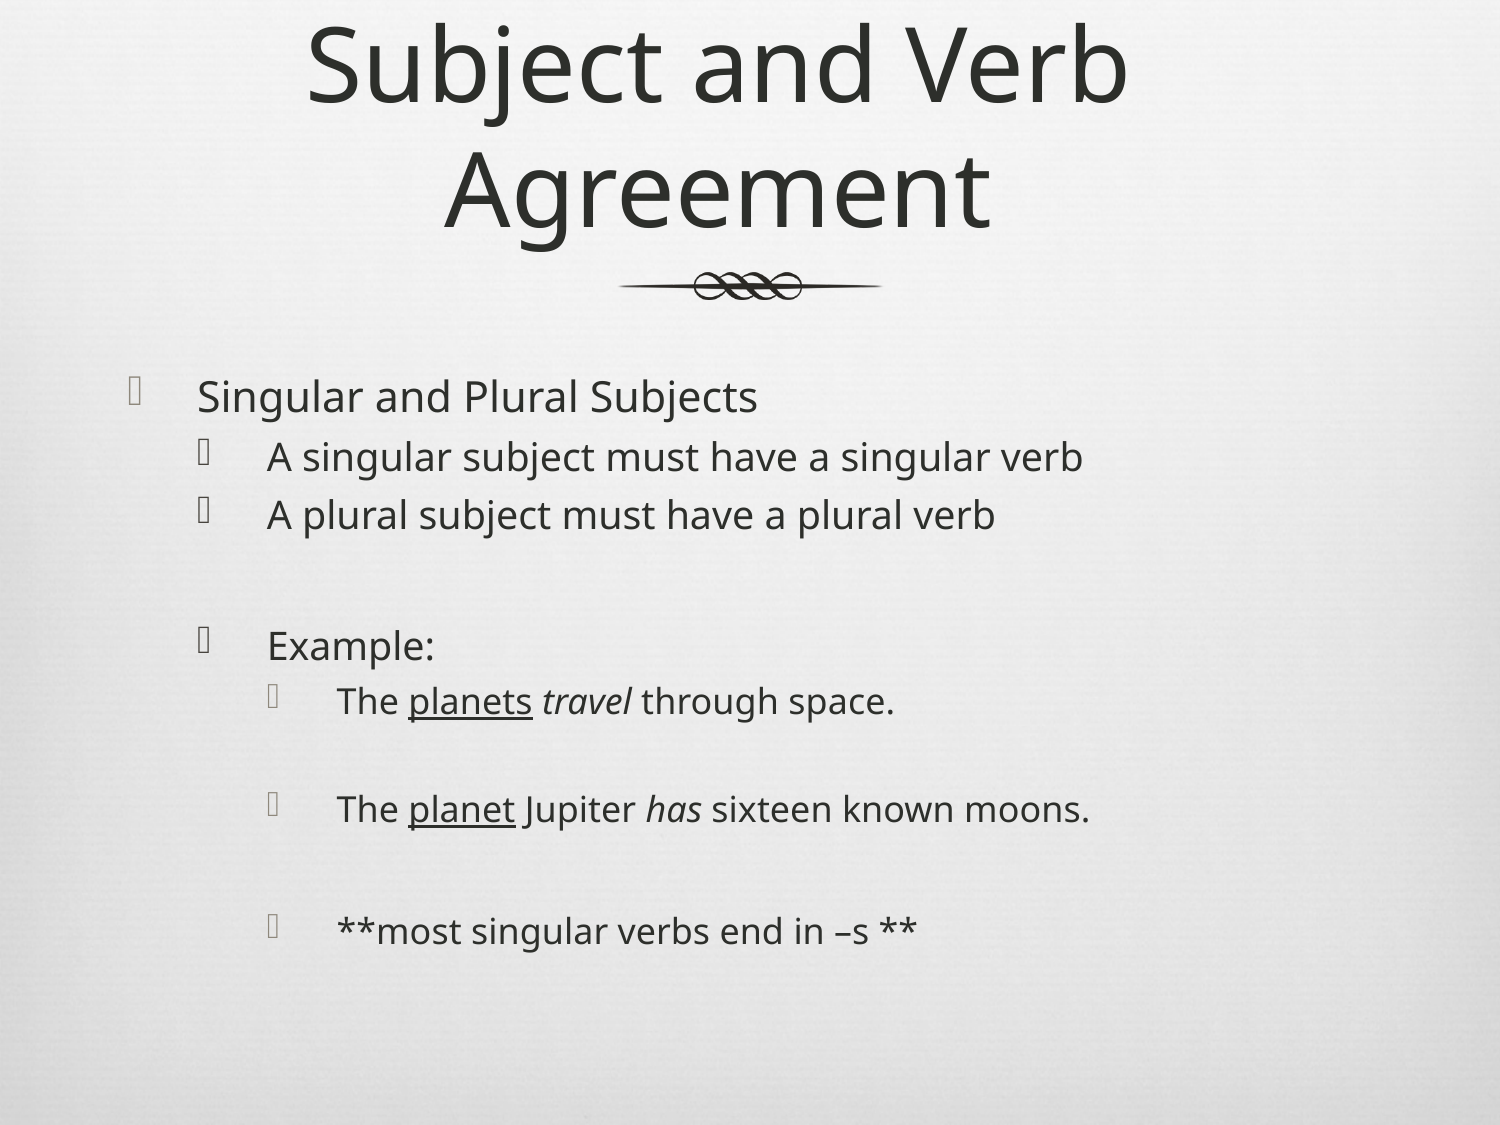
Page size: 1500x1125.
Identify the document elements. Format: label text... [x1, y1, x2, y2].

picture [615, 272, 885, 300]
list Singular and Plural Subjects A singular subject must have a singular verb A plural subject must have a plural verb Example: The planets travel through space. The planet Jupiter has sixteen known moons. **most singular verbs end in –s ** [112, 362, 1388, 963]
title Subject and Verb Agreement [50, 11, 1388, 236]
